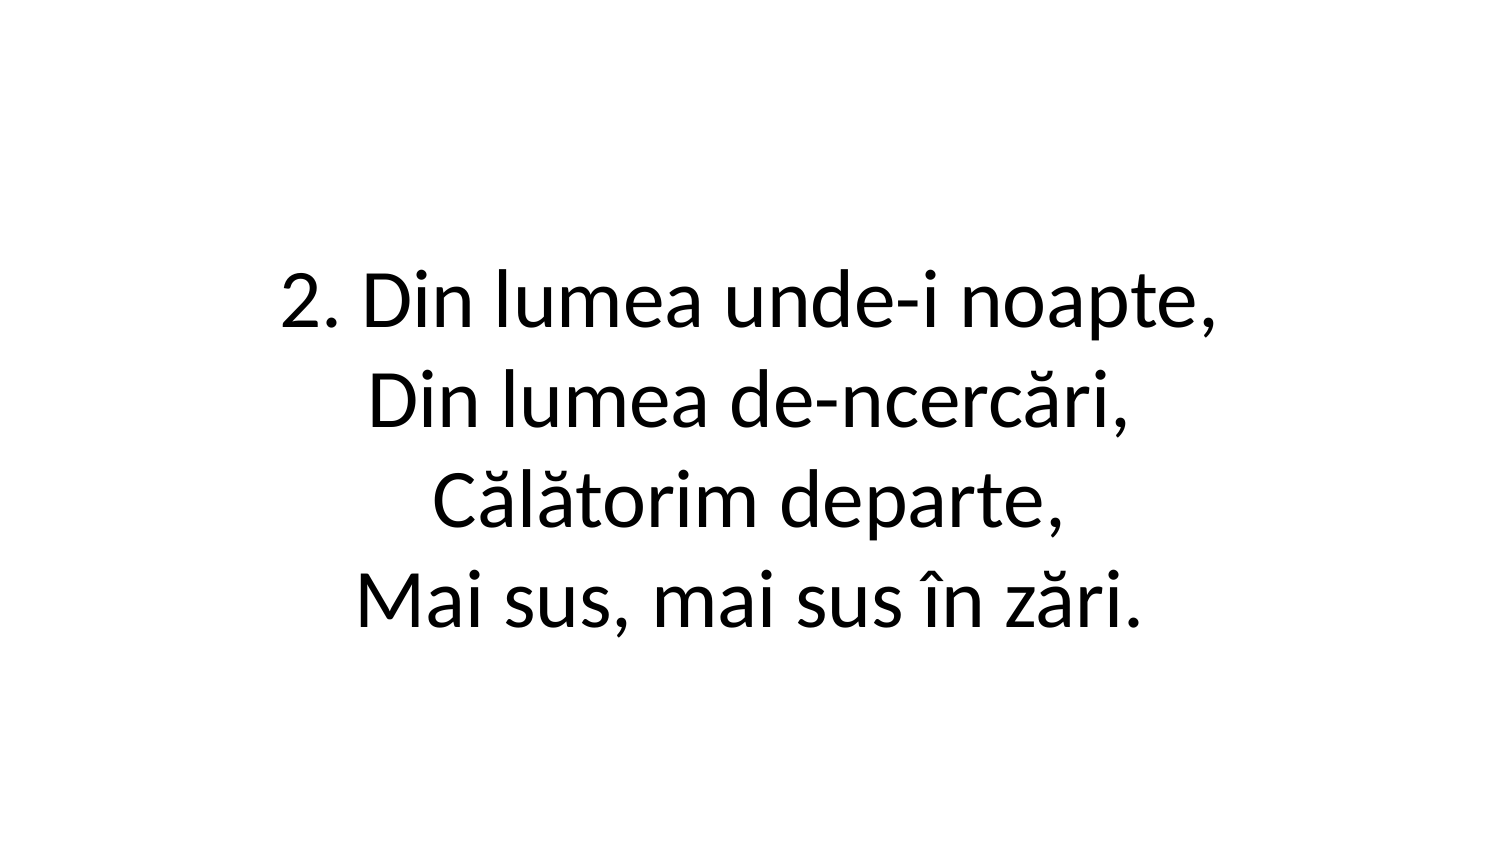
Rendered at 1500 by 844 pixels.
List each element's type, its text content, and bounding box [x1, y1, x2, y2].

text_box 2. Din lumea unde-i noapte, Din lumea de-ncercări, Călătorim departe, Mai sus, mai sus în zări. [264, 192, 1236, 652]
